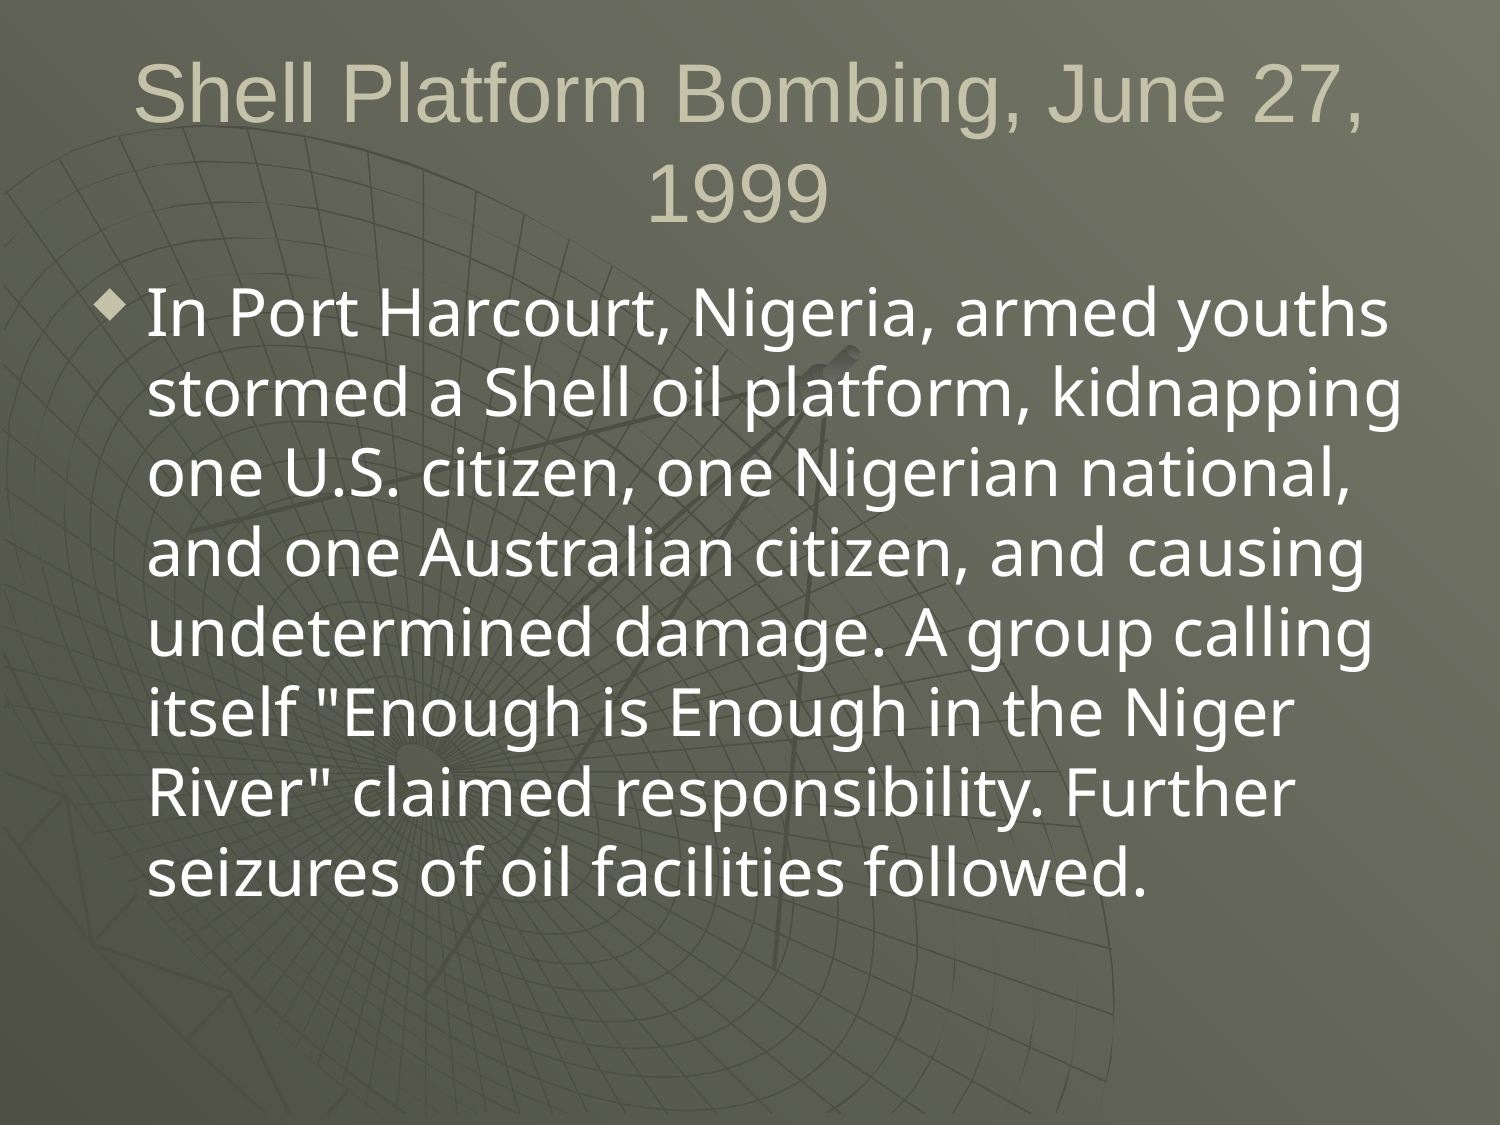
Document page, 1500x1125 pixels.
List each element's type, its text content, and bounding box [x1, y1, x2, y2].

title Shell Platform Bombing, June 27, 1999 [74, 45, 1426, 233]
list In Port Harcourt, Nigeria, armed youths stormed a Shell oil platform, kidnapping one U.S. citizen, one Nigerian national, and one Australian citizen, and causing undetermined damage. A group calling itself "Enough is Enough in the Niger River" claimed responsibility. Further seizures of oil facilities followed. [74, 262, 1426, 1006]
